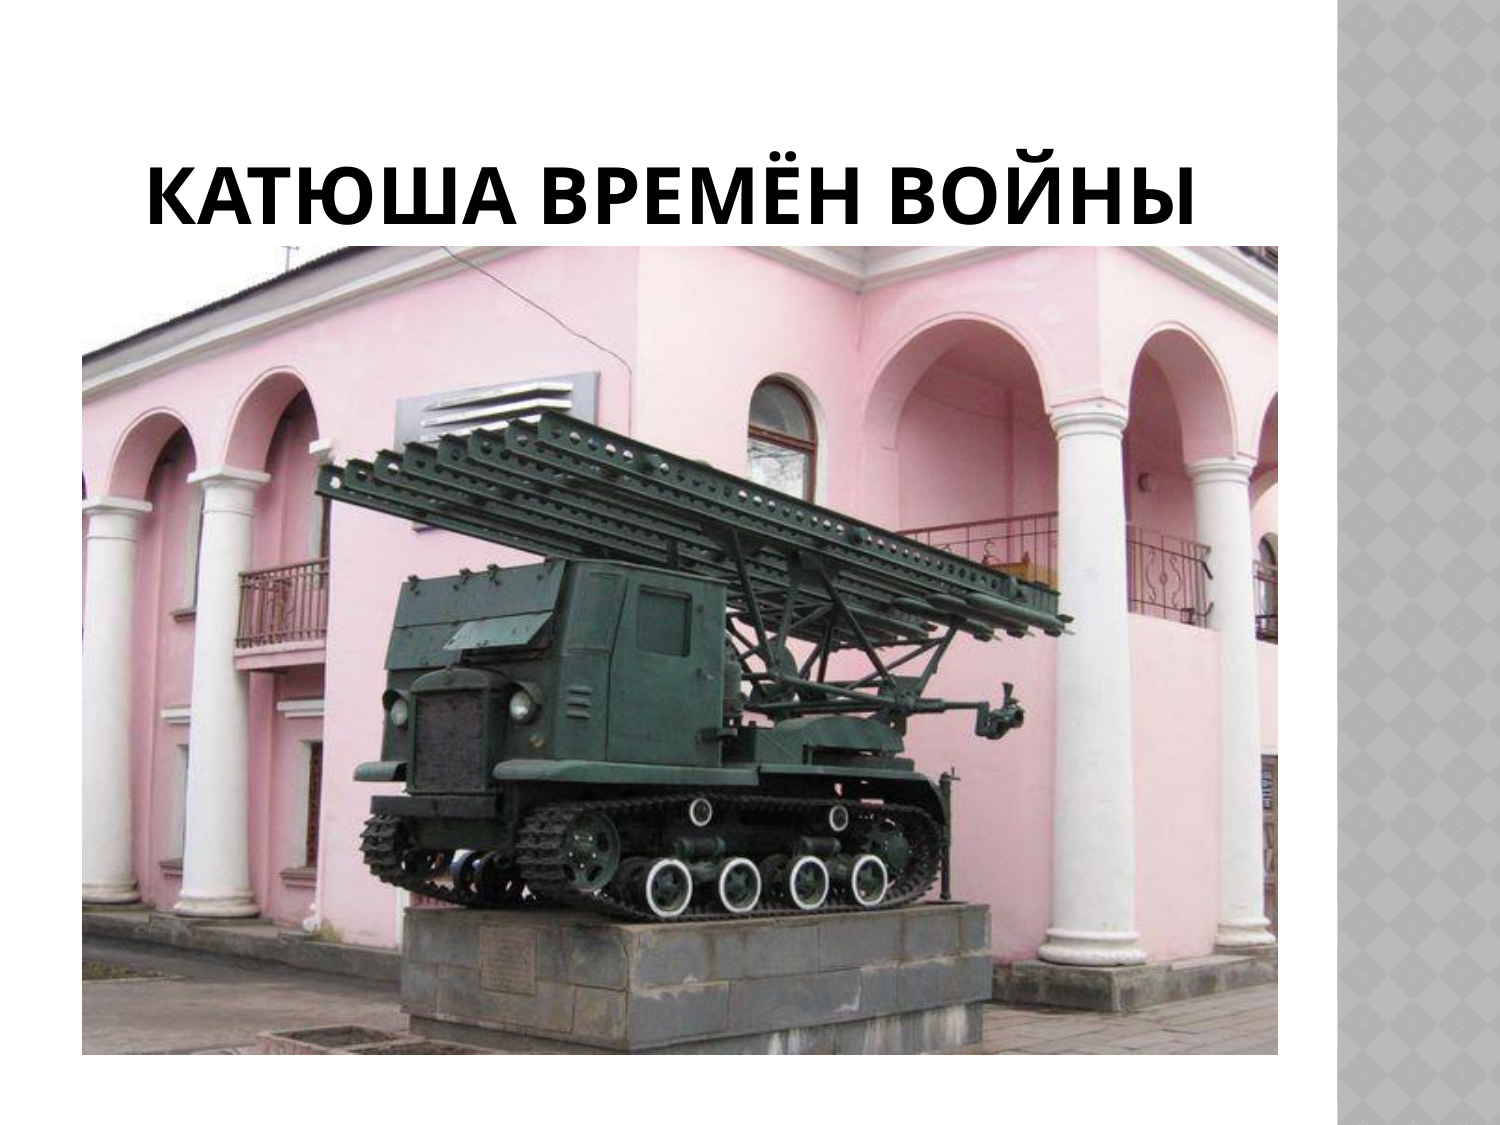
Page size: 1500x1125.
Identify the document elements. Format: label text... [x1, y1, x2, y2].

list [81, 245, 1278, 1055]
title Катюша времён войны [75, 52, 1263, 240]
